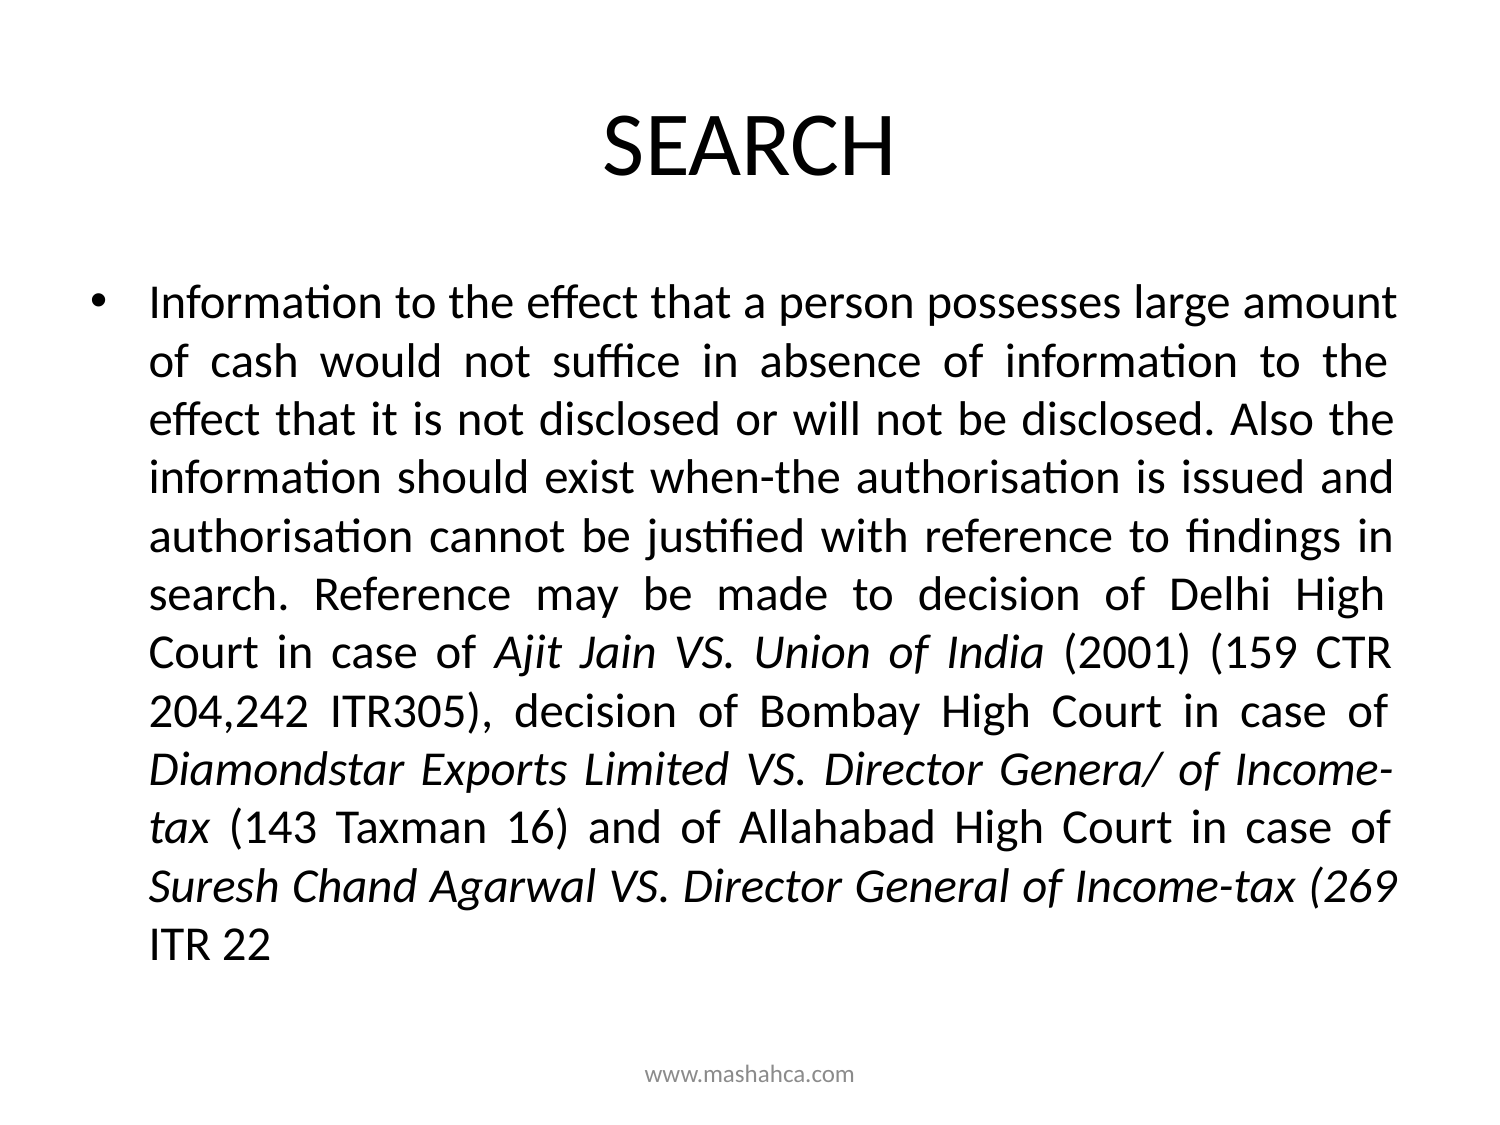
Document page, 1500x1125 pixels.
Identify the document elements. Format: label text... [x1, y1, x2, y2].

footer www.mashahca.com [512, 1042, 988, 1103]
title SEARCH [75, 45, 1425, 233]
list Information to the effect that a person possesses large amount of cash would not suffice in absence of information to the effect that it is not disclosed or will not be disclosed. Also the information should exist when-the authorisation is issued and authorisation cannot be justified with reference to findings in search. Reference may be made to decision of Delhi High Court in case of Ajit Jain VS. Union of India (2001) (159 CTR 204,242 ITR305), decision of Bombay High Court in case of Diamondstar Exports Limited VS. Director Genera/ of Income- tax (143 Taxman 16) and of Allahabad High Court in case of Suresh Chand Agarwal VS. Director General of Income-tax (269 ITR 22 [75, 262, 1425, 1005]
